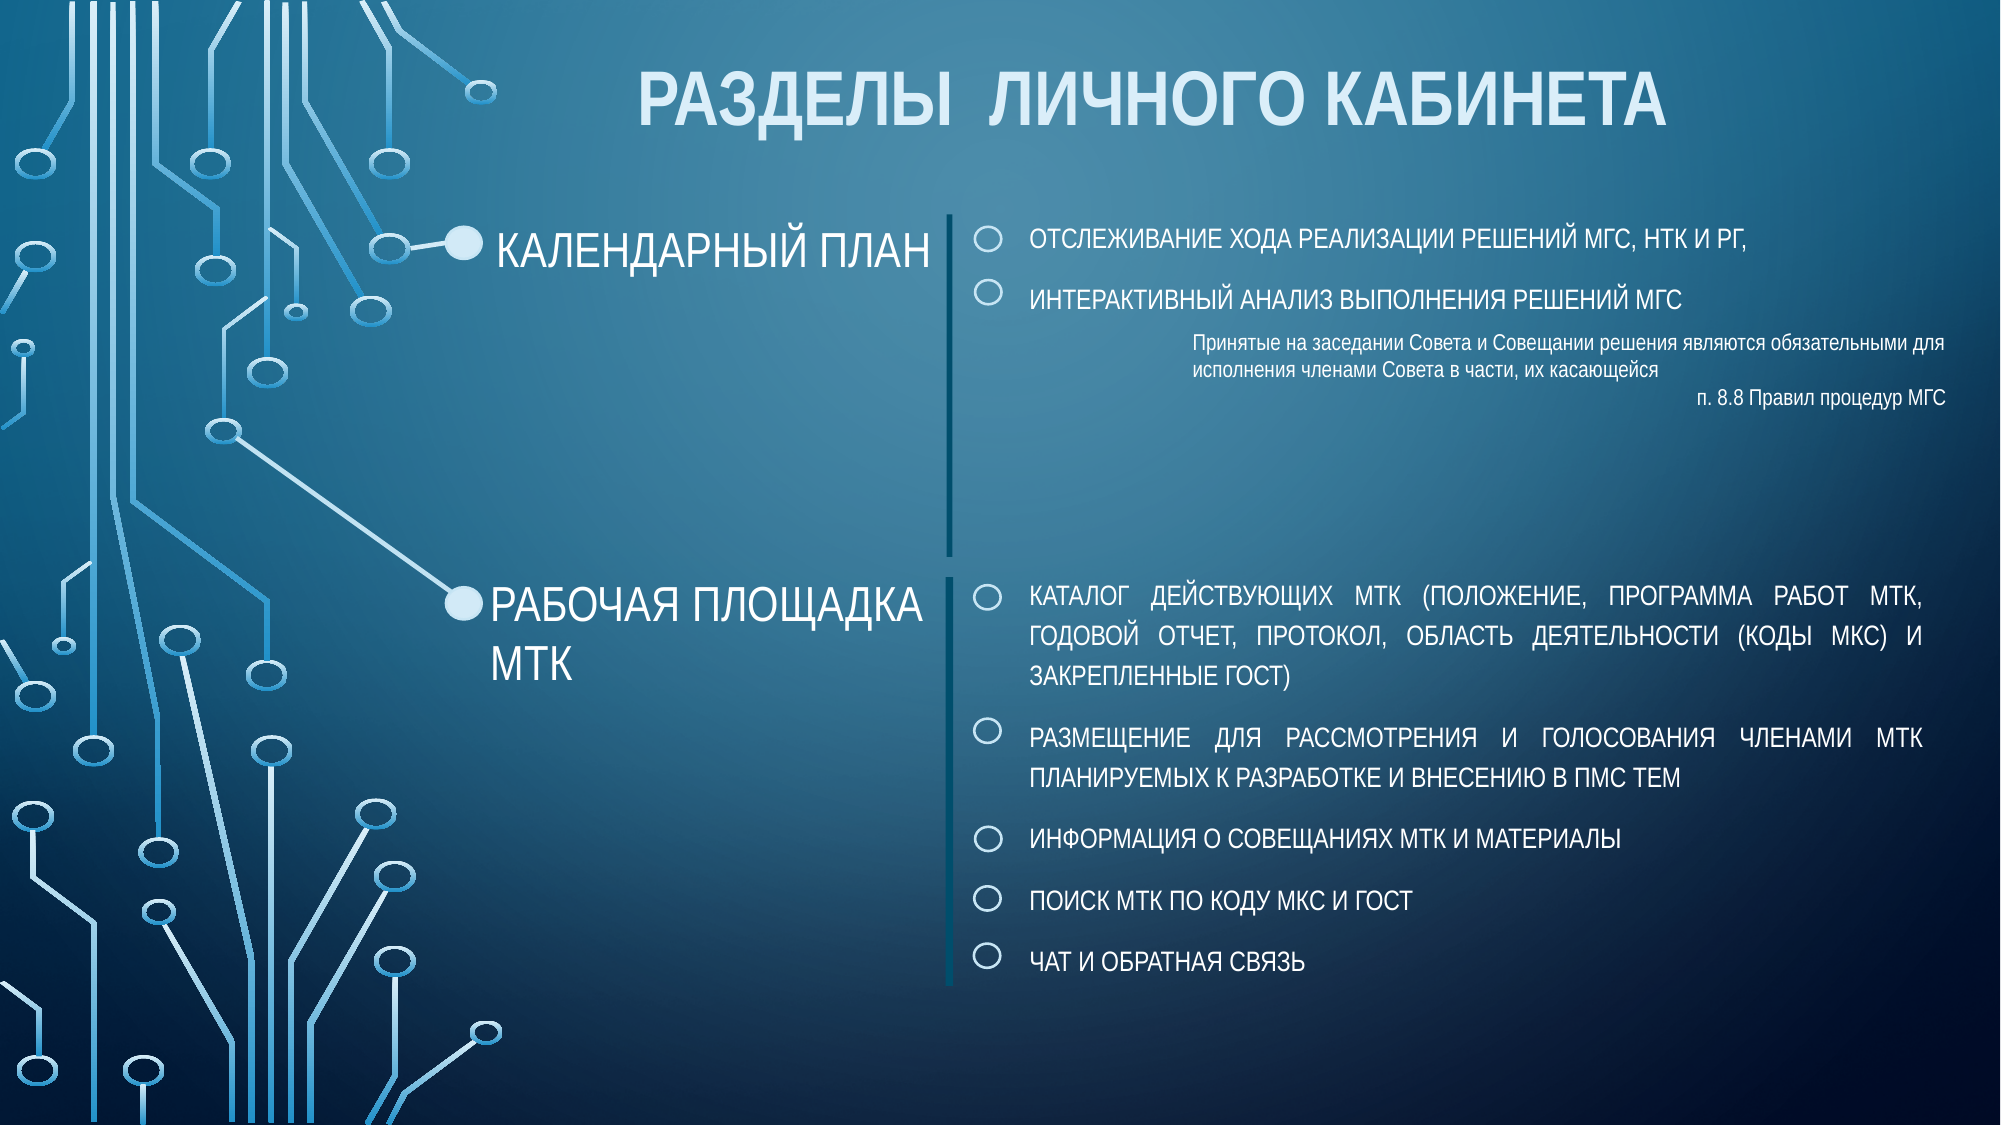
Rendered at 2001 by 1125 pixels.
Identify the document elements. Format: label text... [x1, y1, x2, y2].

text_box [410, 242, 447, 249]
text_box [444, 585, 483, 621]
text_box [972, 942, 1002, 970]
text_box [944, 576, 954, 987]
text_box [445, 225, 483, 261]
text_box [972, 885, 1002, 912]
title Разделы личного кабинета [622, 0, 1750, 150]
text_box Принятые на заседании Совета и Совещании решения являются обязательными для исполнения членами Совета в части, их касающейся п. 8.8 Правил процедур МГС [1177, 320, 1961, 418]
text_box отслеживание хода реализации решений МГС, НТК и РГ, Интерактивный Анализ выполнения решений МГС [1016, 206, 1946, 433]
text_box [945, 213, 954, 558]
text_box [973, 225, 1003, 253]
text_box [972, 717, 1002, 745]
text_box РАБОЧАЯ ПЛОЩАДКА МТК [475, 564, 985, 698]
text_box [973, 278, 1003, 306]
text_box [973, 825, 1003, 853]
subtitle Календарный план [481, 199, 1017, 297]
text_box Каталог действующих МТК (Положение, Программа работ МТК, Годовой отчет, Протокол, область деятельности (коды МКС) и закрепленные ГОСТ) Размещение для рассмотрения и голосования членами МТК планируемых к разработке и внесению в ПМС тем Информация о совещаниях МТК и материалы поиск МТК по коду МКС и ГОСТ Чат и обратная связь [1016, 563, 1937, 1027]
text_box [236, 437, 452, 593]
text_box [972, 583, 1002, 611]
